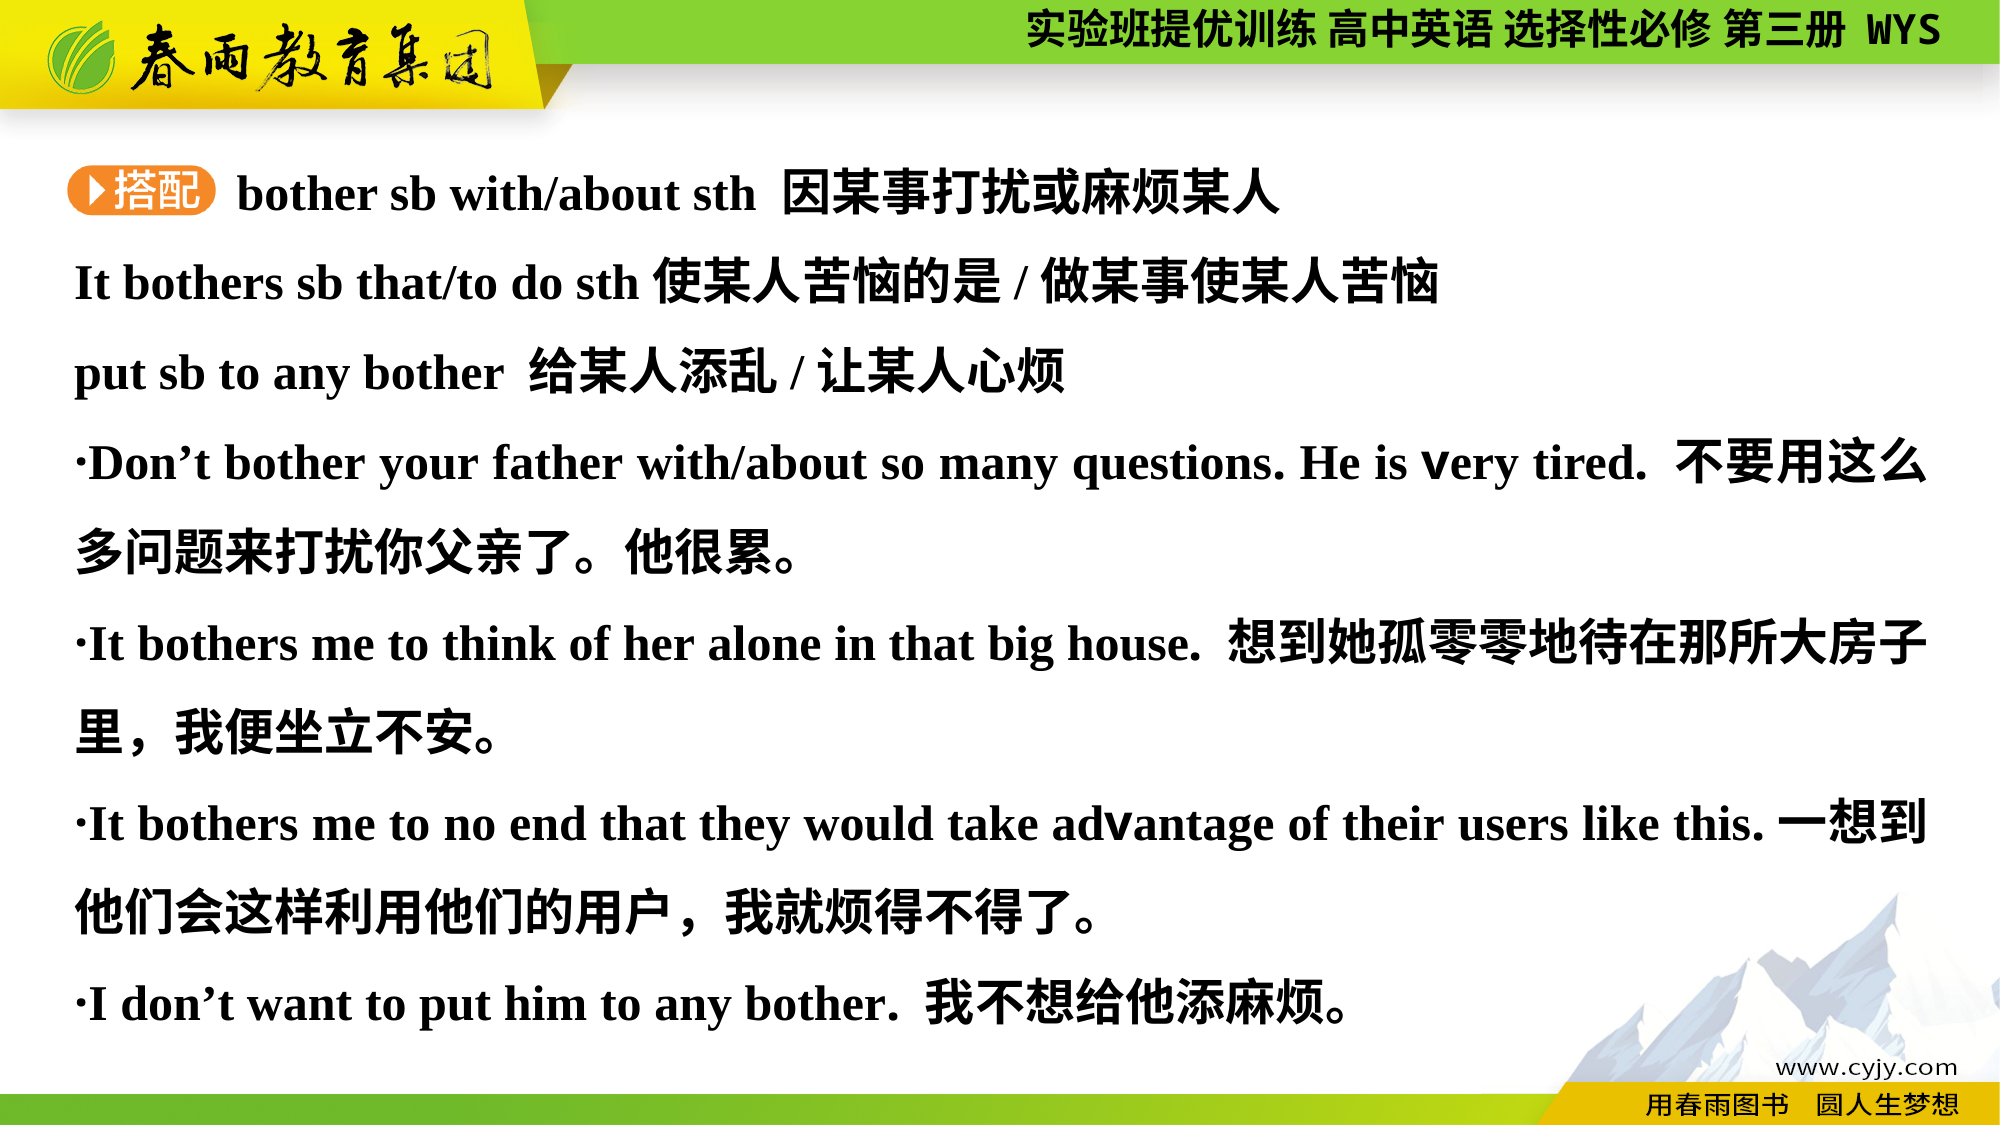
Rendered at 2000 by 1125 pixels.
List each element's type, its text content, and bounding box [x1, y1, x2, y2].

picture [0, 0, 2000, 1125]
list bother sb with/about sth 因某事打扰或麻烦某人 It bothers sb that/to do sth使某人苦恼的是/做某事使某人苦恼 put sb to any bother 给某人添乱/让某人心烦 ·Don’t bother your father with/about so many questions. He is very tired. 不要用这么多问题来打扰你父亲了。他很累。 ·It bothers me to think of her alone in that big house. 想到她孤零零地待在那所大房子里，我便坐立不安。 ·It bothers me to no end that they would take advantage of their users like this.一想到他们会这样利用他们的用户，我就烦得不得了。 ·I don’t want to put him to any bother. 我不想给他添麻烦。 [59, 122, 1944, 1047]
